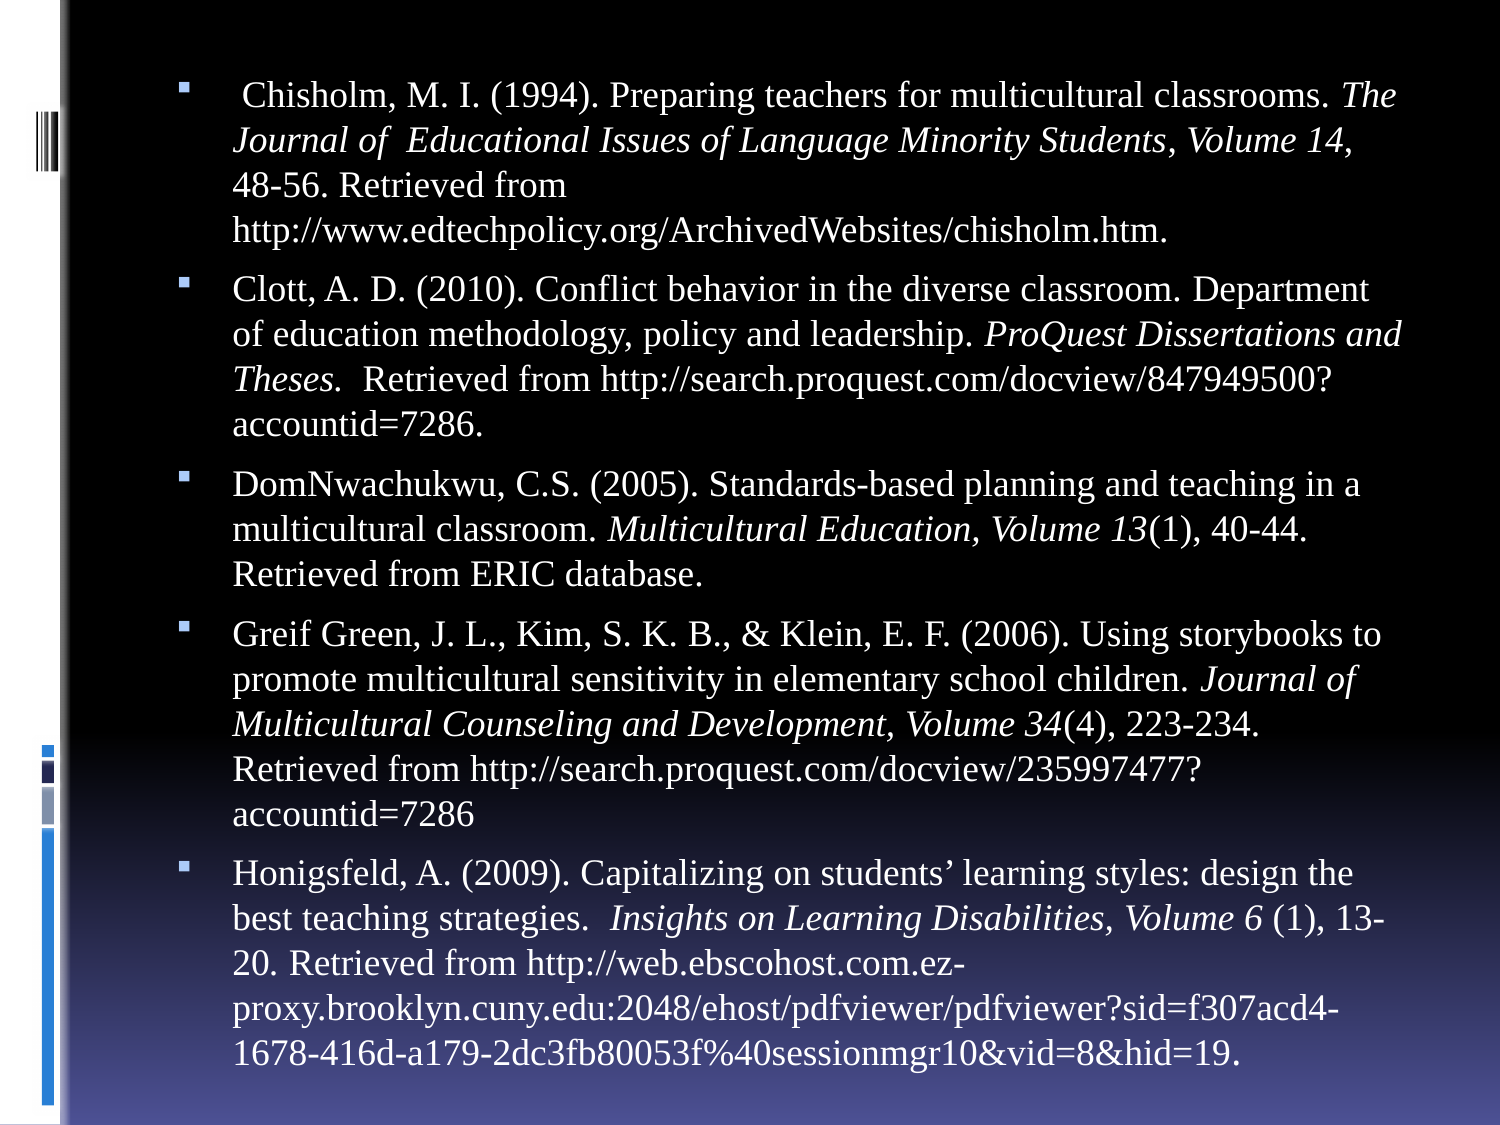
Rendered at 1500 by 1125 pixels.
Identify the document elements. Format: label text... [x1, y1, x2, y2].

list Chisholm, M. I. (1994). Preparing teachers for multicultural classrooms. The Journal of Educational Issues of Language Minority Students, Volume 14, 48-56. Retrieved from http://www.edtechpolicy.org/ArchivedWebsites/chisholm.htm. Clott, A. D. (2010). Conflict behavior in the diverse classroom. Department of education methodology, policy and leadership. ProQuest Dissertations and Theses. Retrieved from http://search.proquest.com/docview/847949500?accountid=7286. DomNwachukwu, C.S. (2005). Standards-based planning and teaching in a multicultural classroom. Multicultural Education, Volume 13(1), 40-44. Retrieved from ERIC database. Greif Green, J. L., Kim, S. K. B., & Klein, E. F. (2006). Using storybooks to promote multicultural sensitivity in elementary school children. Journal of Multicultural Counseling and Development, Volume 34(4), 223-234. Retrieved from http://search.proquest.com/docview/235997477?accountid=7286 Honigsfeld, A. (2009). Capitalizing on students’ learning styles: design the best teaching strategies. Insights on Learning Disabilities, Volume 6 (1), 13-20. Retrieved from http://web.ebscohost.com.ez-proxy.brooklyn.cuny.edu:2048/ehost/pdfviewer/pdfviewer?sid=f307acd4-1678-416d-a179-2dc3fb80053f%40sessionmgr10&vid=8&hid=19. [150, 62, 1425, 1075]
